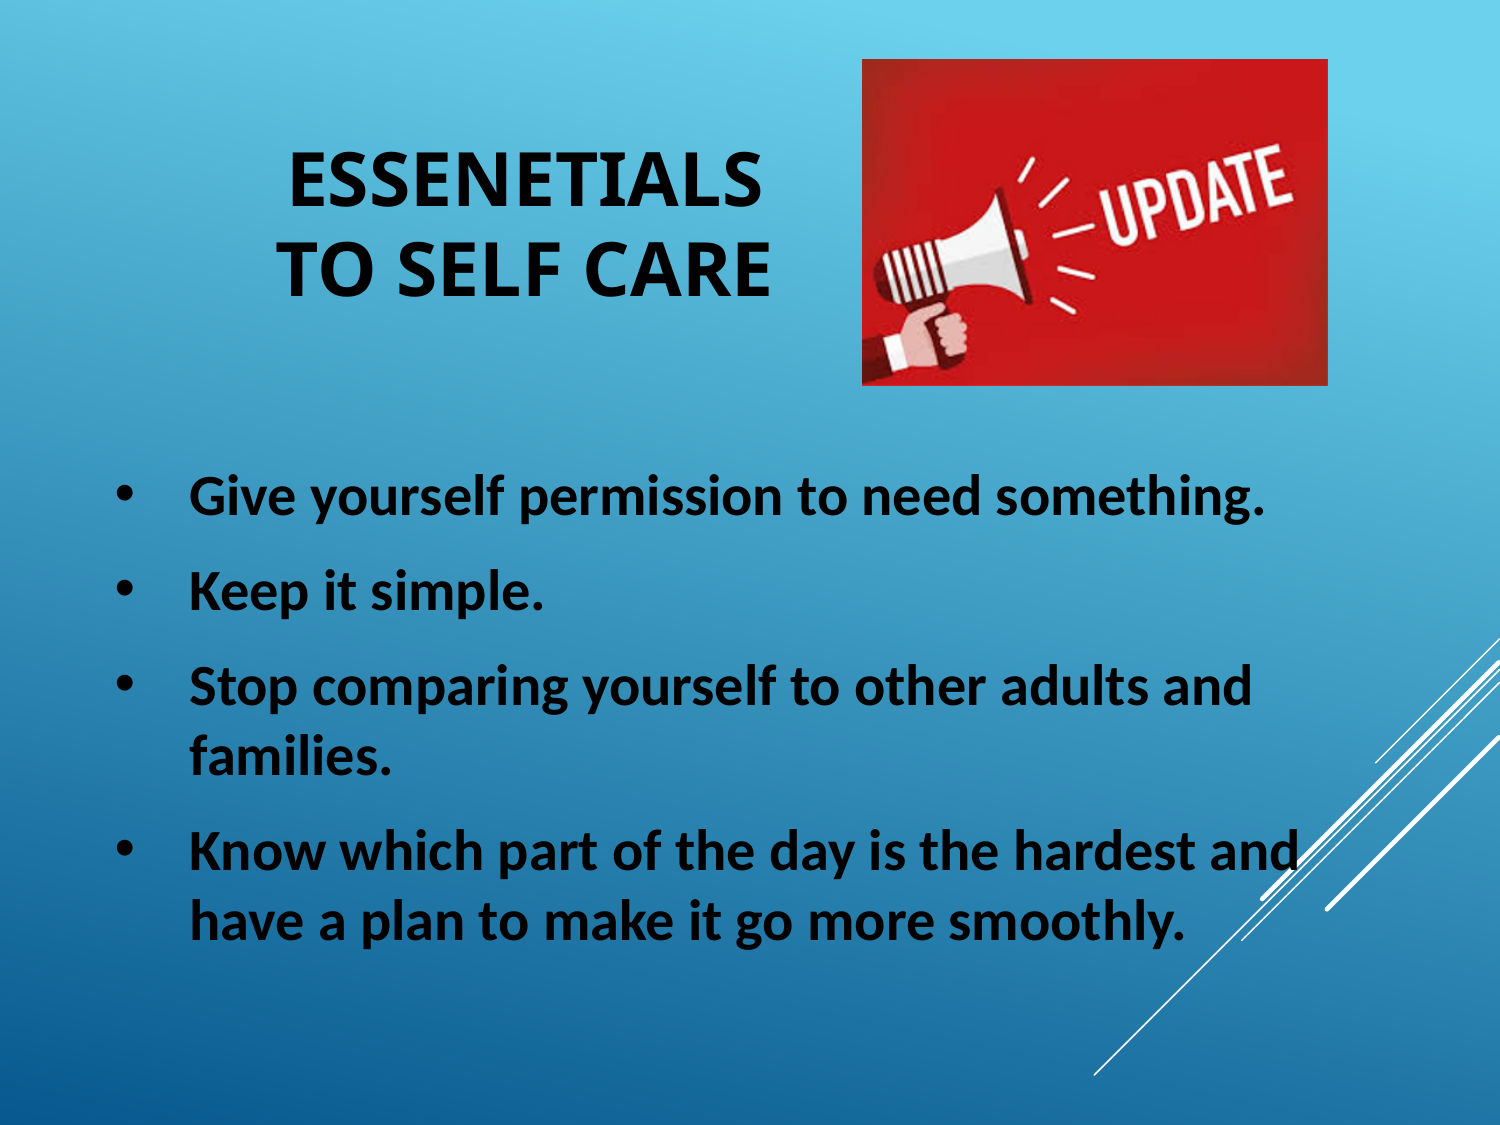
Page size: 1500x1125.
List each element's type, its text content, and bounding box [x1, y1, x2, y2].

text_box Give yourself permission to need something. Keep it simple. Stop comparing yourself to other adults and families. Know which part of the day is the hardest and have a plan to make it go more smoothly. [99, 450, 1363, 960]
picture [862, 59, 1328, 386]
text_box ESSENETIALS TO SELF CARE [212, 124, 838, 319]
